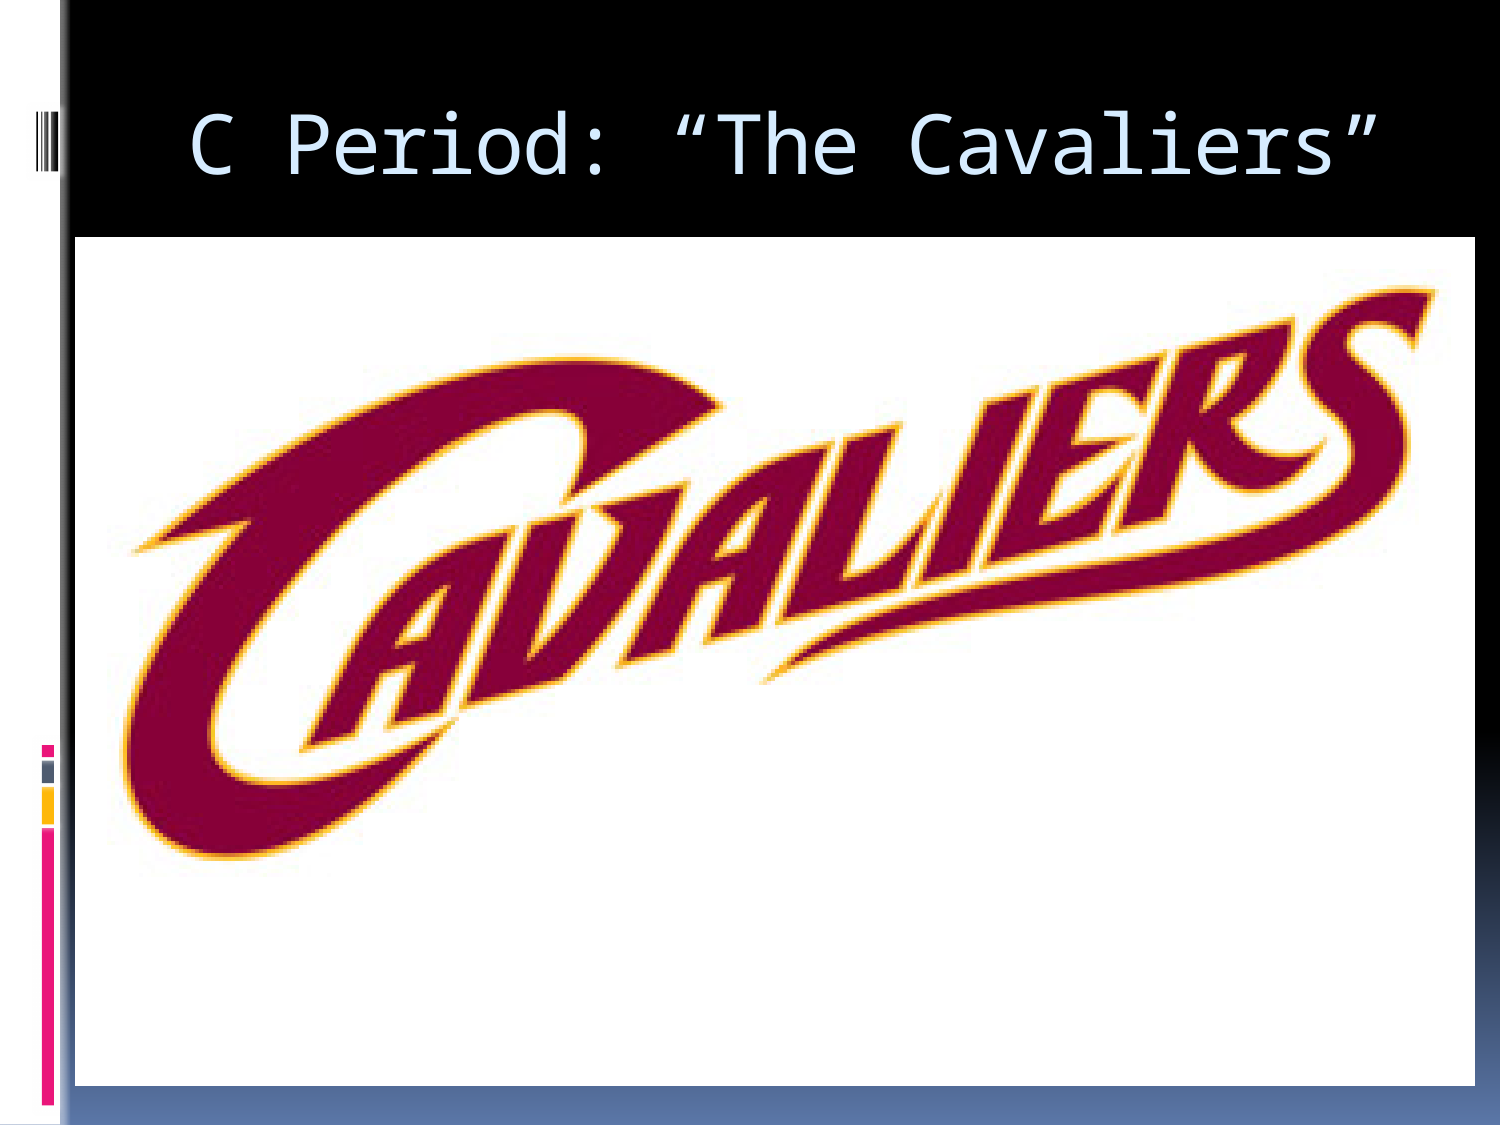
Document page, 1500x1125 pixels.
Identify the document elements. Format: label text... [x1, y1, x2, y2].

title C Period: “The Cavaliers” [150, 83, 1425, 228]
picture [74, 237, 1476, 1086]
